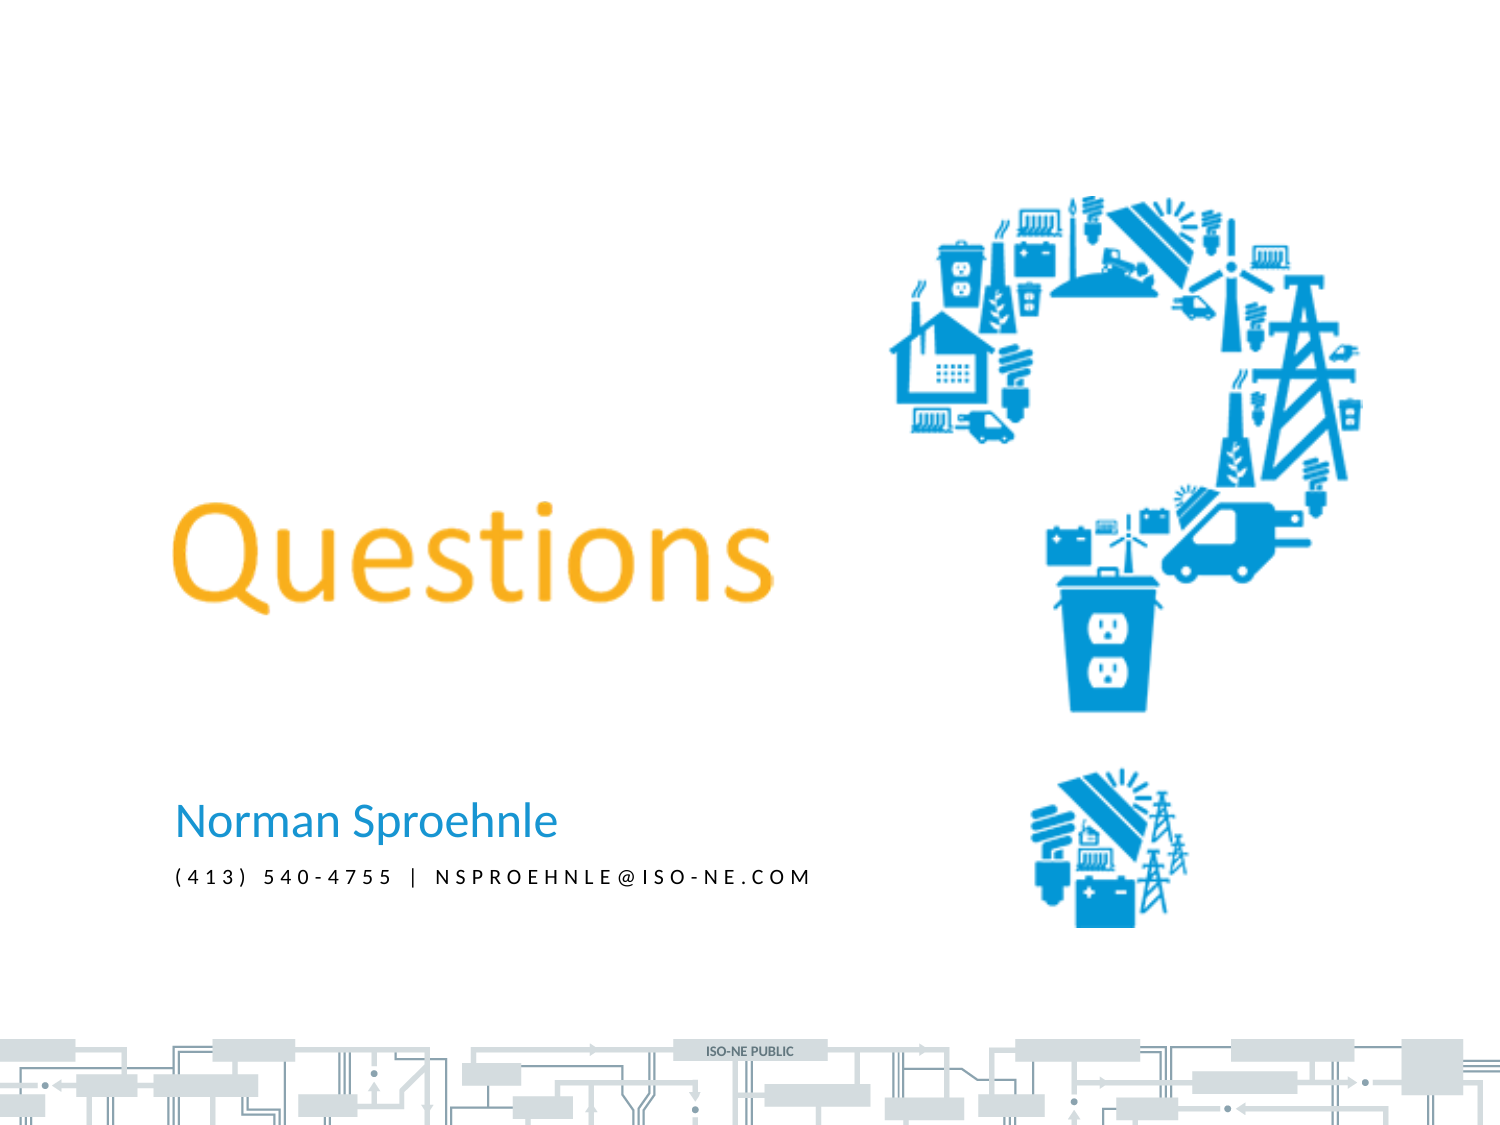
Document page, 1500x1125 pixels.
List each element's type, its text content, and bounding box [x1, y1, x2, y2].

picture [887, 196, 1363, 928]
picture [172, 501, 783, 624]
list (413) 540-4755 | NSPROEHNLE@iso-ne.com [174, 862, 1013, 925]
picture [0, 1031, 1500, 1125]
picture [1083, 886, 1095, 898]
picture [1115, 890, 1126, 894]
list Norman Sproehnle [174, 787, 1013, 850]
